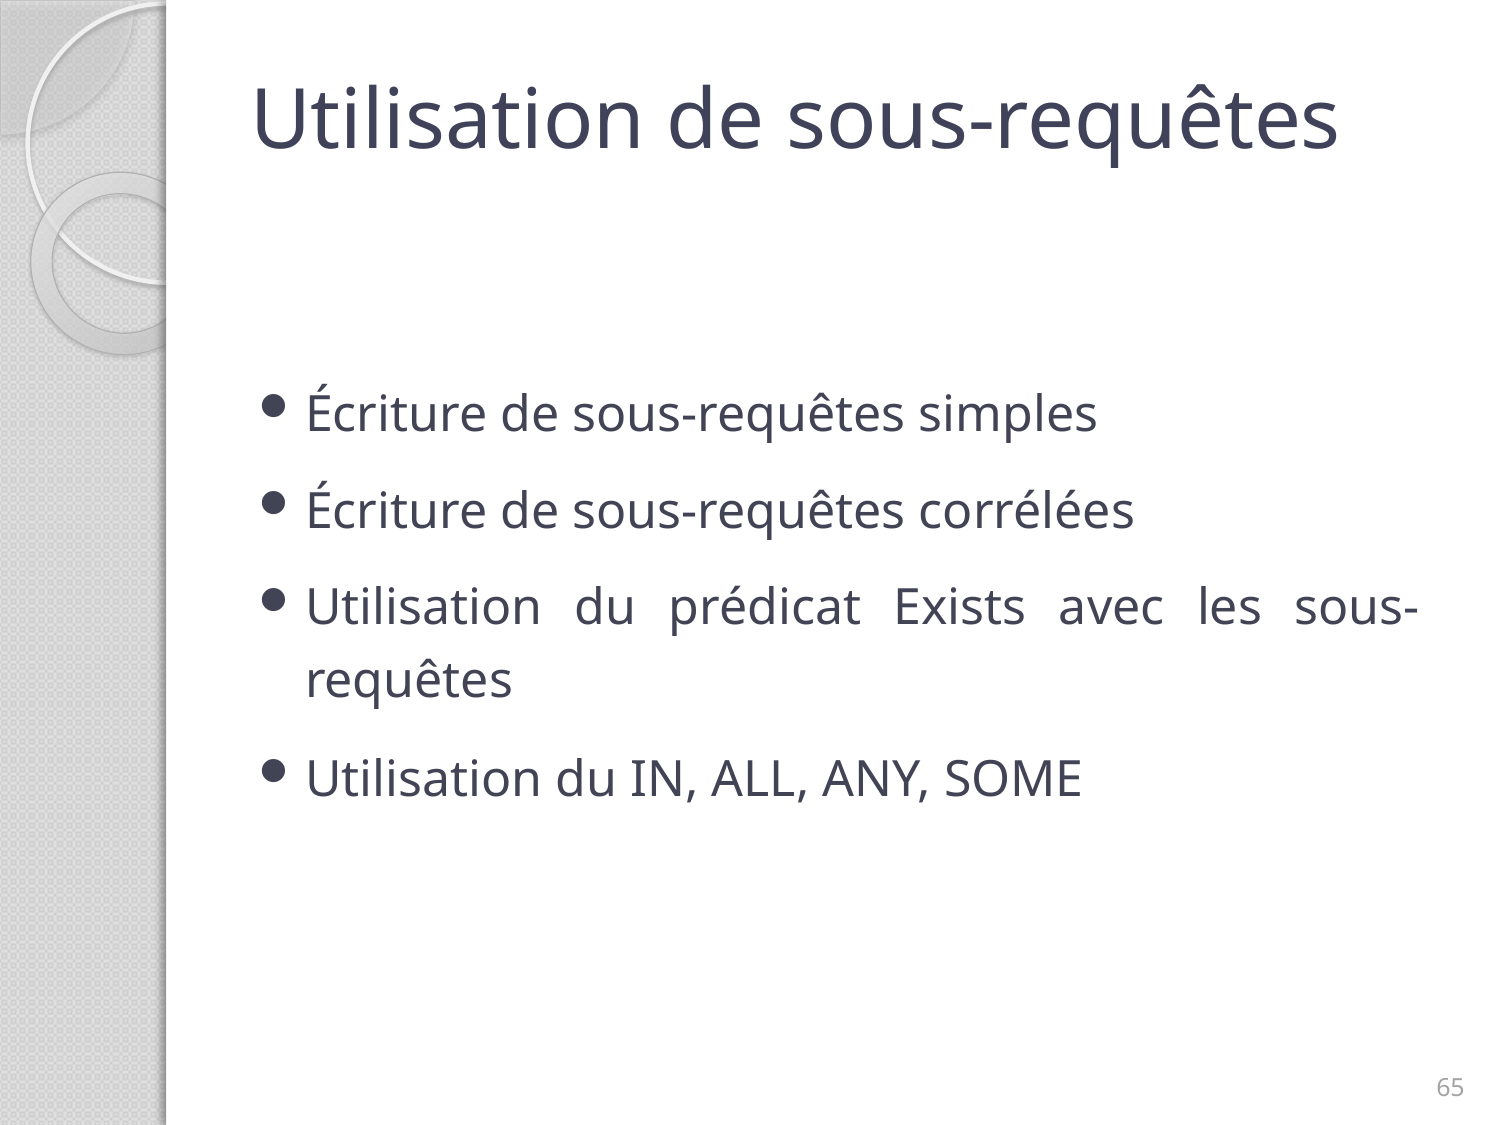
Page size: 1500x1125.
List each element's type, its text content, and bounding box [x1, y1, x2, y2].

slide_number 65 [1413, 1034, 1488, 1113]
list Écriture de sous-requêtes simples Écriture de sous-requêtes corrélées Utilisation du prédicat Exists avec les sous-requêtes Utilisation du IN, ALL, ANY, SOME [230, 361, 1436, 882]
title Utilisation de sous-requêtes [235, 45, 1466, 185]
